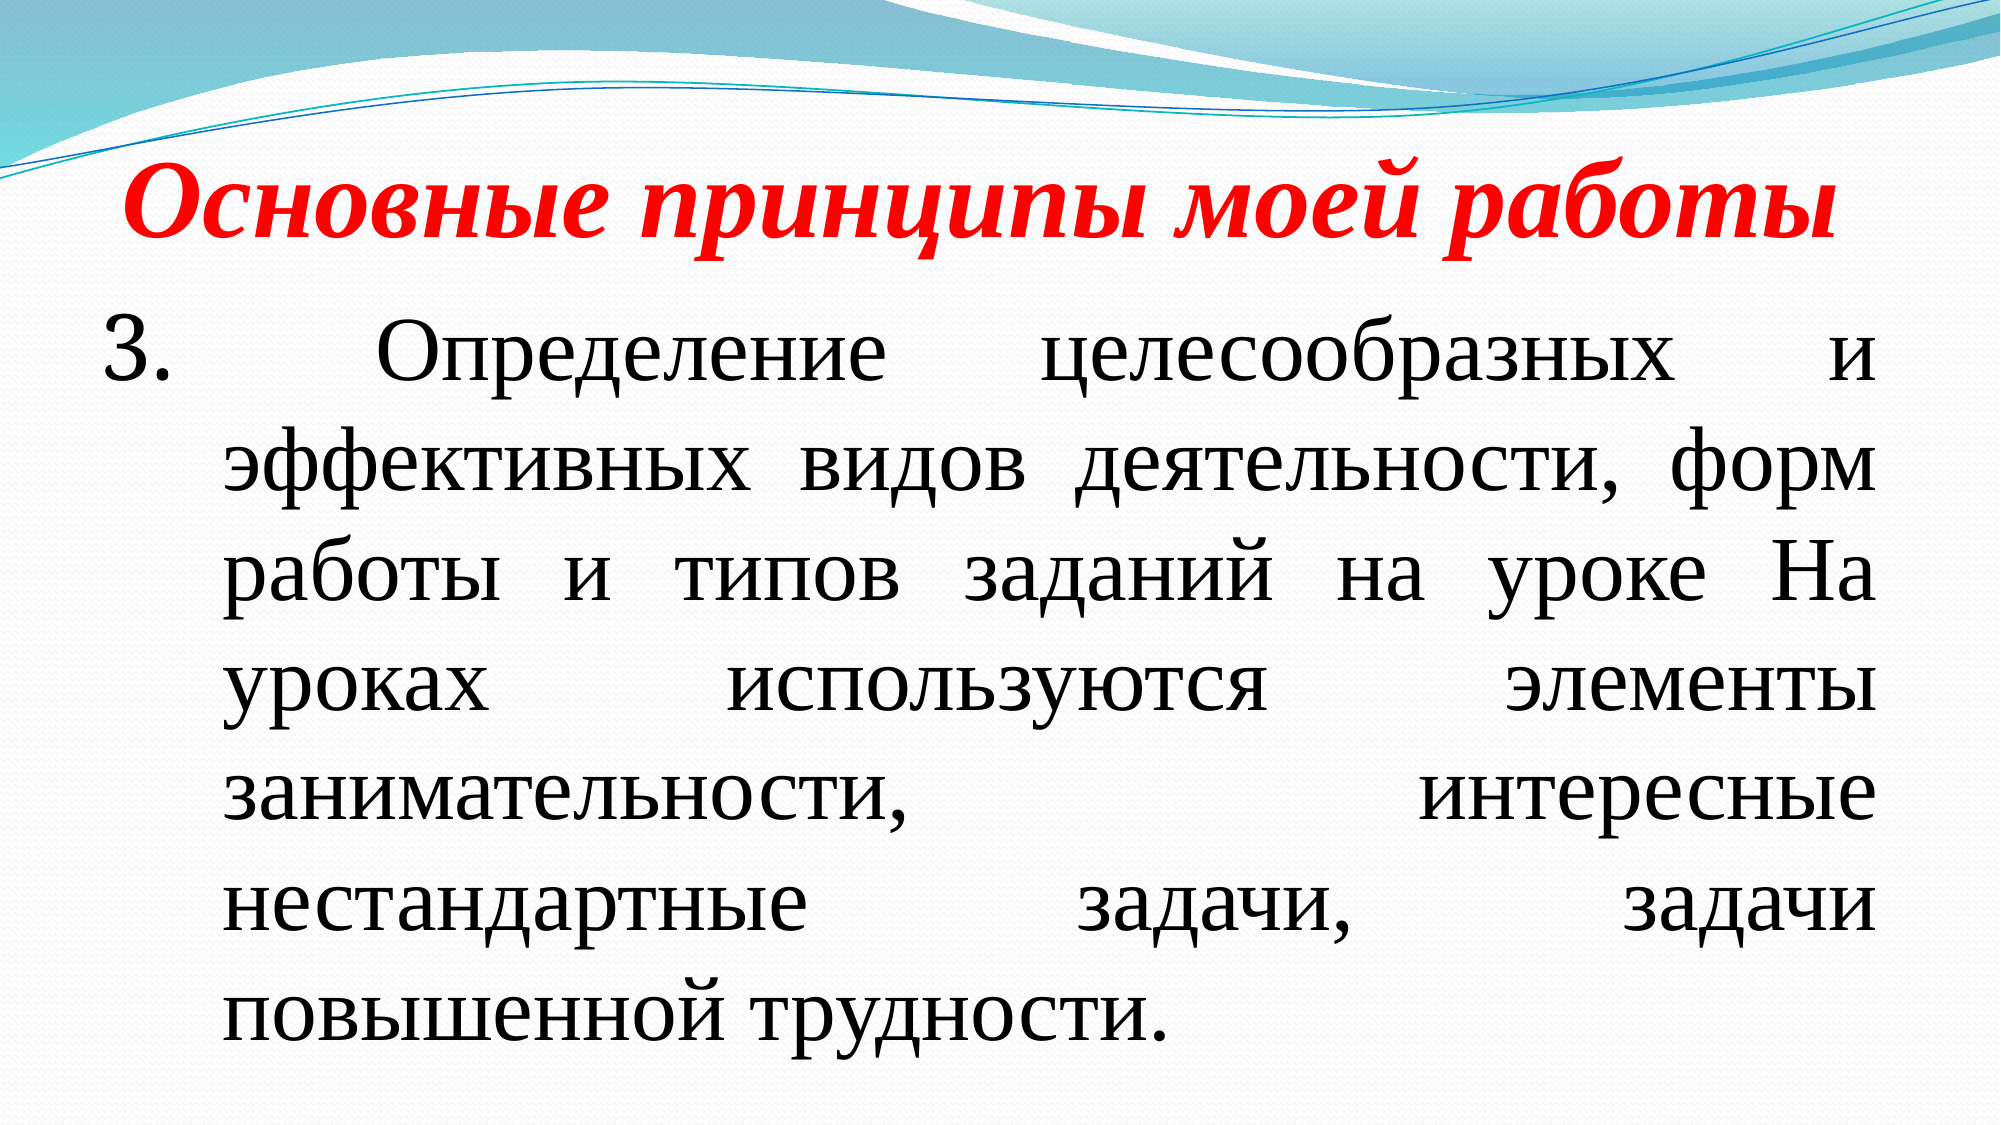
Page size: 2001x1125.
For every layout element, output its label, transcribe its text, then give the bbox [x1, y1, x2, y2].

text_box Определение целесообразных и эффективных видов деятельности, форм работы и типов заданий на уроке На уроках используются элементы занимательности, интересные нестандартные задачи, задачи повышенной трудности. [85, 281, 1895, 1125]
text_box Основные принципы моей работы [106, 117, 1884, 267]
